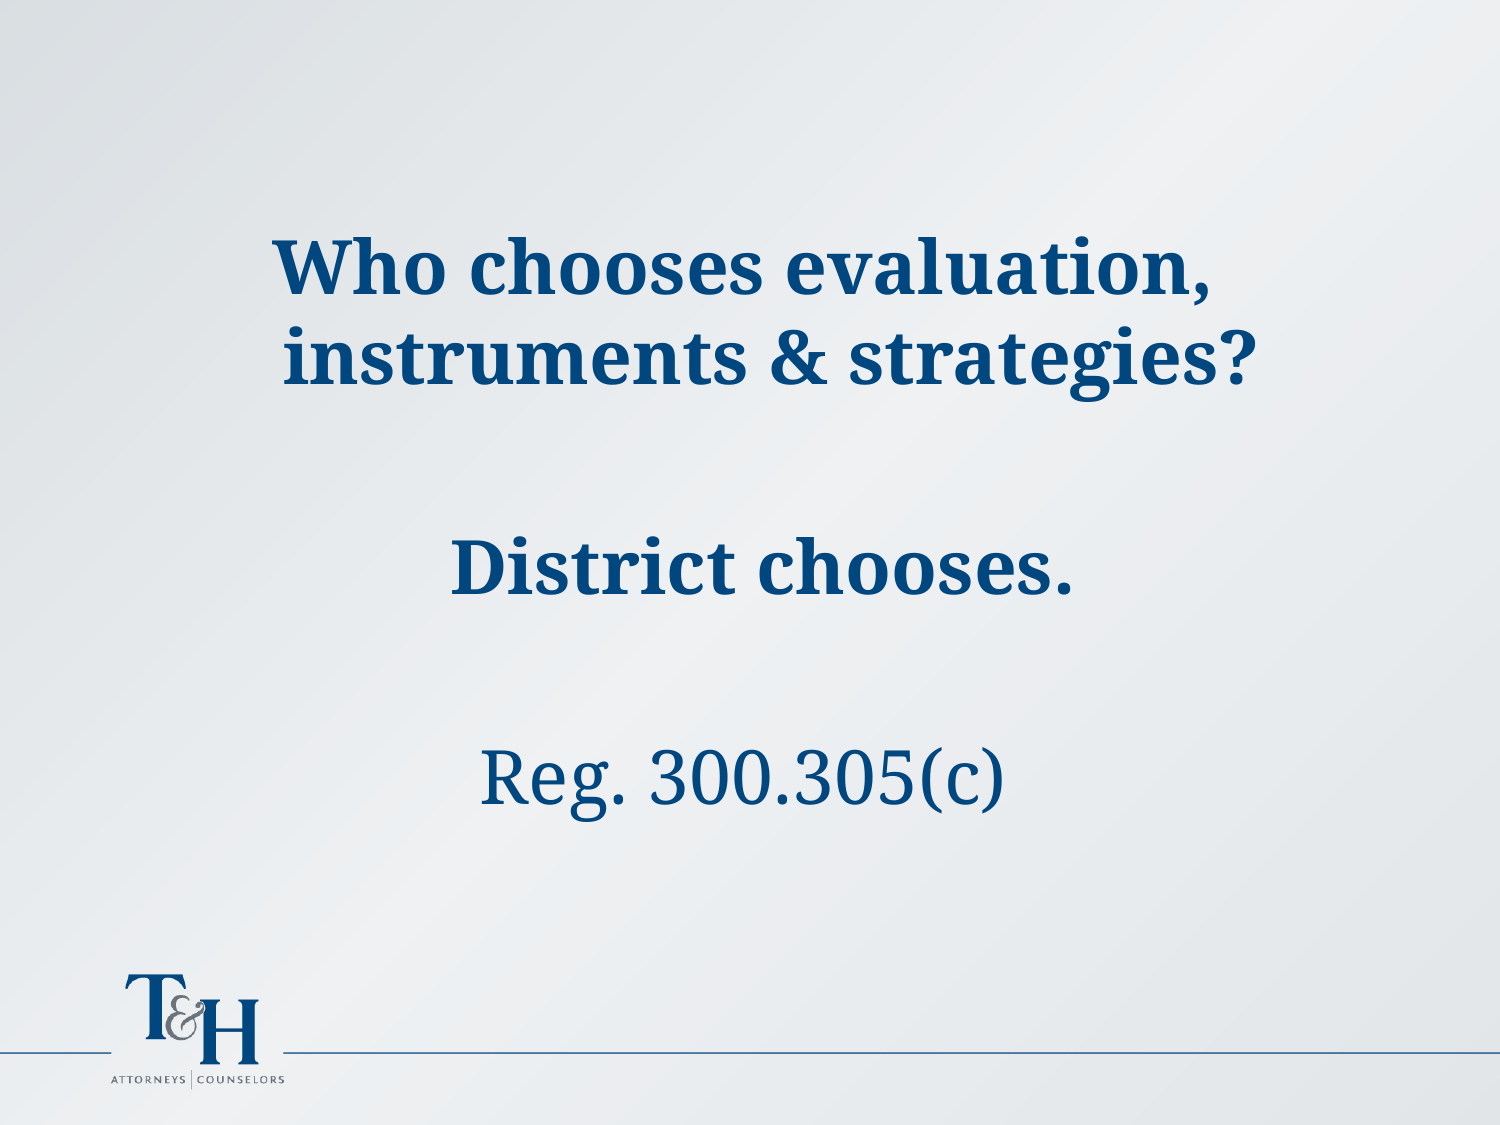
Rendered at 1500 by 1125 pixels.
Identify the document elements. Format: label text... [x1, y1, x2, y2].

list Who chooses evaluation, instruments & strategies? District chooses. Reg. 300.305(c) [137, 212, 1351, 513]
picture [0, 0, 1500, 1125]
